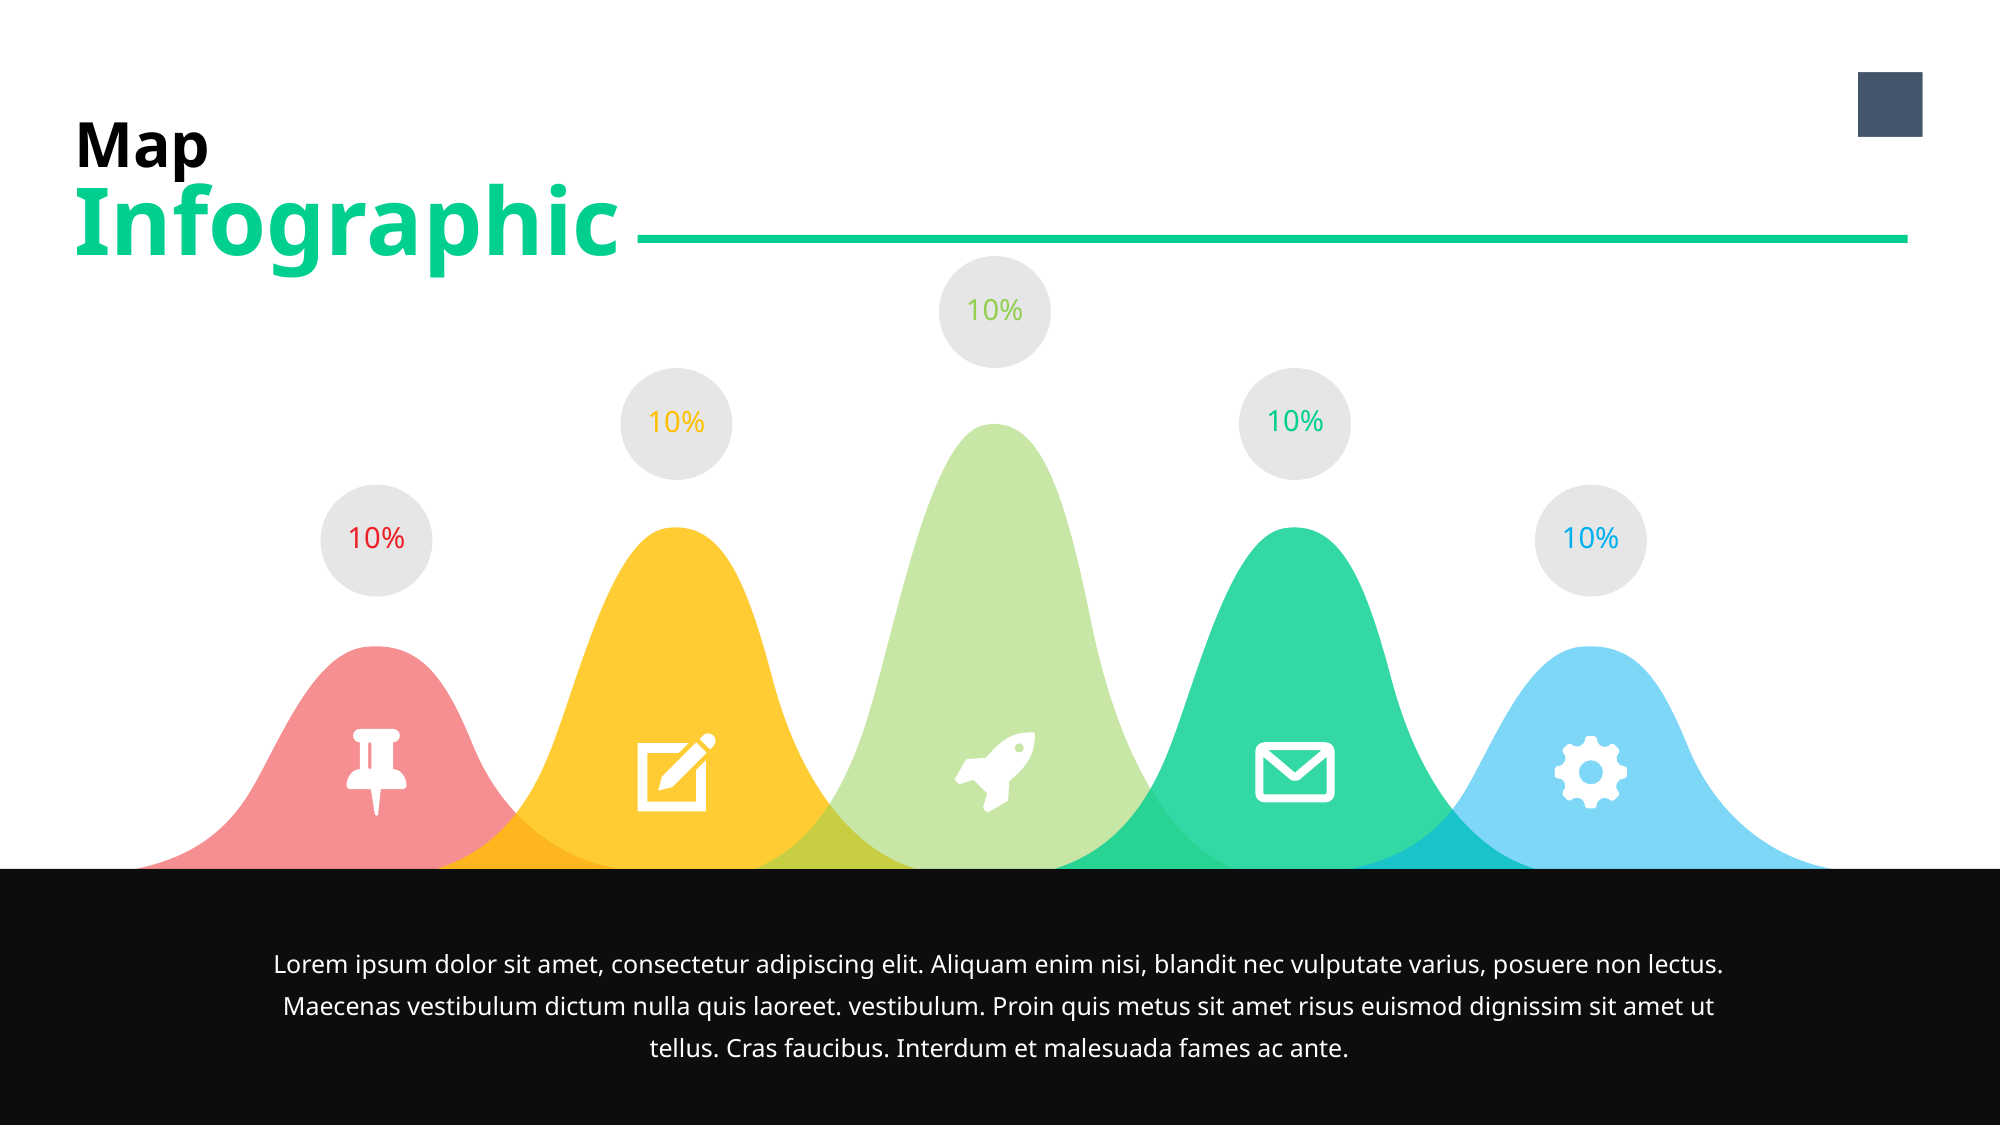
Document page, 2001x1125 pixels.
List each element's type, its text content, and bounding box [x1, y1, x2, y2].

text_box Map Infographic [59, 78, 636, 282]
text_box Lorem ipsum dolor sit amet, consectetur adipiscing elit. Aliquam enim nisi, blandit nec vulputate varius, posuere non lectus. Maecenas vestibulum dictum nulla quis laoreet. vestibulum. Proin quis metus sit amet risus euismod dignissim sit amet ut tellus. Cras faucibus. Interdum et malesuada fames ac ante. [232, 929, 1768, 1070]
slide_number 8 [1854, 78, 1927, 130]
text_box [1857, 71, 1924, 78]
text_box [0, 868, 2000, 1125]
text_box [136, 256, 1831, 869]
text_box [1857, 130, 1924, 138]
text_box [637, 234, 1909, 244]
